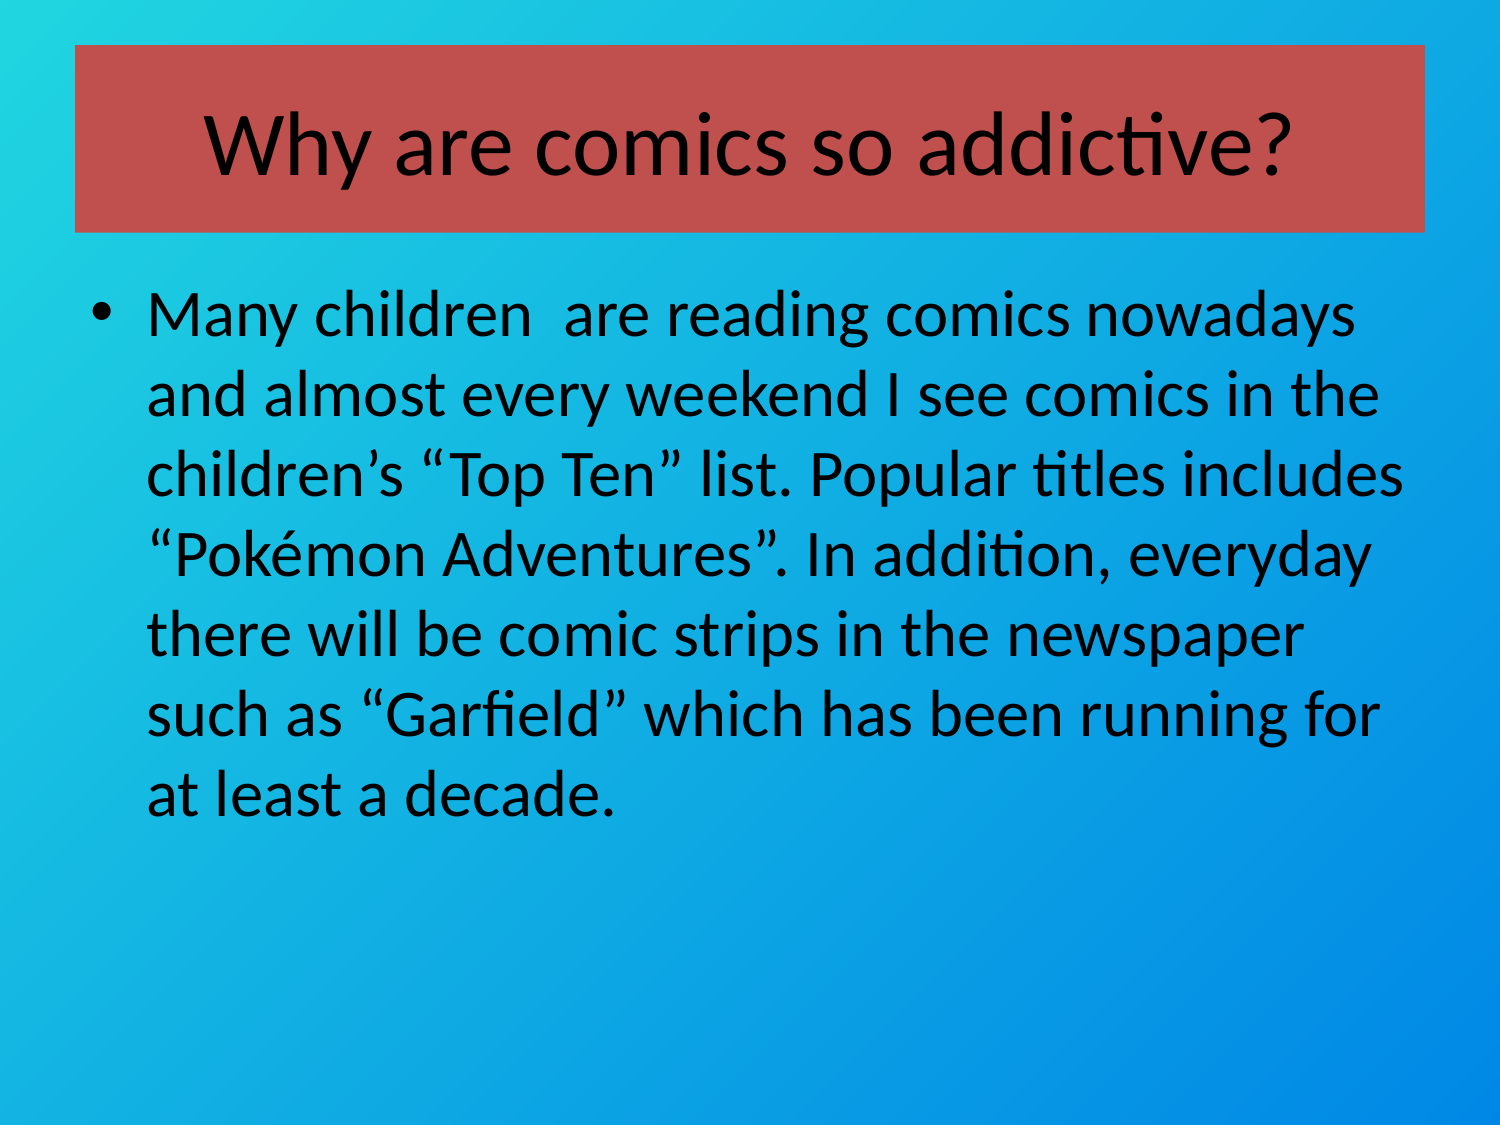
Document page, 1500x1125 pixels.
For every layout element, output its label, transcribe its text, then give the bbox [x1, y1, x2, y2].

title Why are comics so addictive? [75, 45, 1425, 233]
list Many children are reading comics nowadays and almost every weekend I see comics in the children’s “Top Ten” list. Popular titles includes “Pokémon Adventures”. In addition, everyday there will be comic strips in the newspaper such as “Garfield” which has been running for at least a decade. [75, 262, 1425, 1005]
